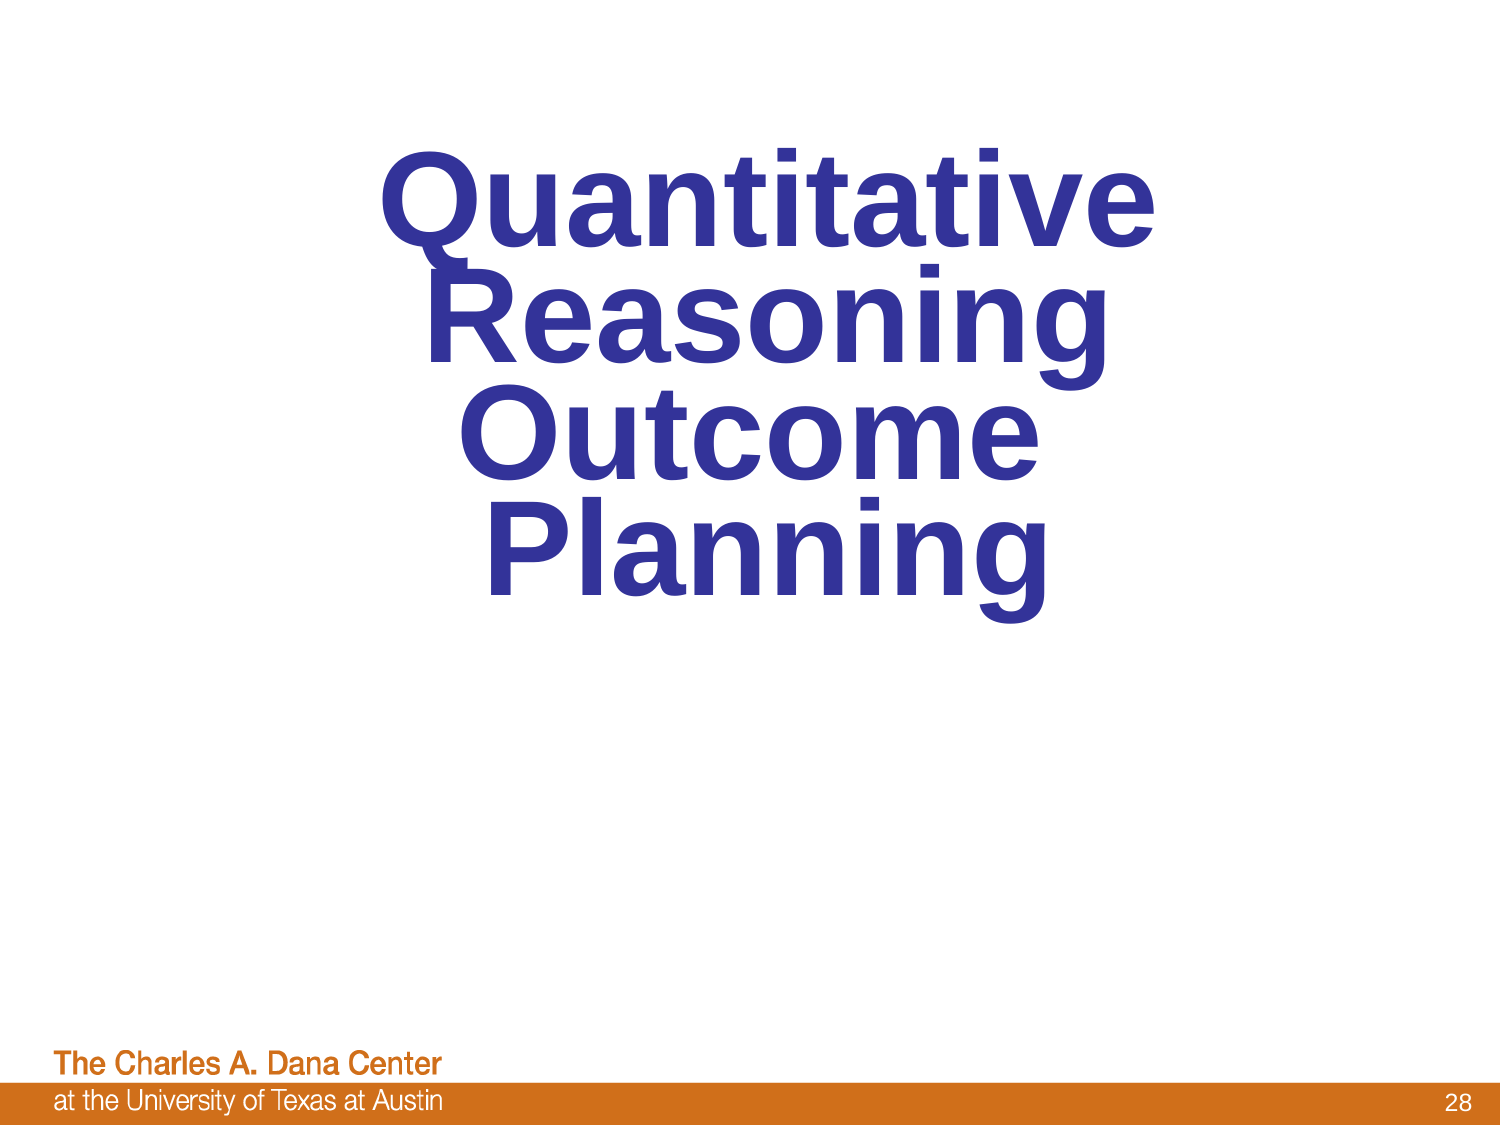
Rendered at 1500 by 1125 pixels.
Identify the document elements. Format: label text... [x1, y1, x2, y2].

picture [0, 1050, 1500, 1125]
slide_number 28 [1412, 1078, 1488, 1117]
text_box Quantitative Reasoning Outcome Planning [225, 199, 1313, 656]
